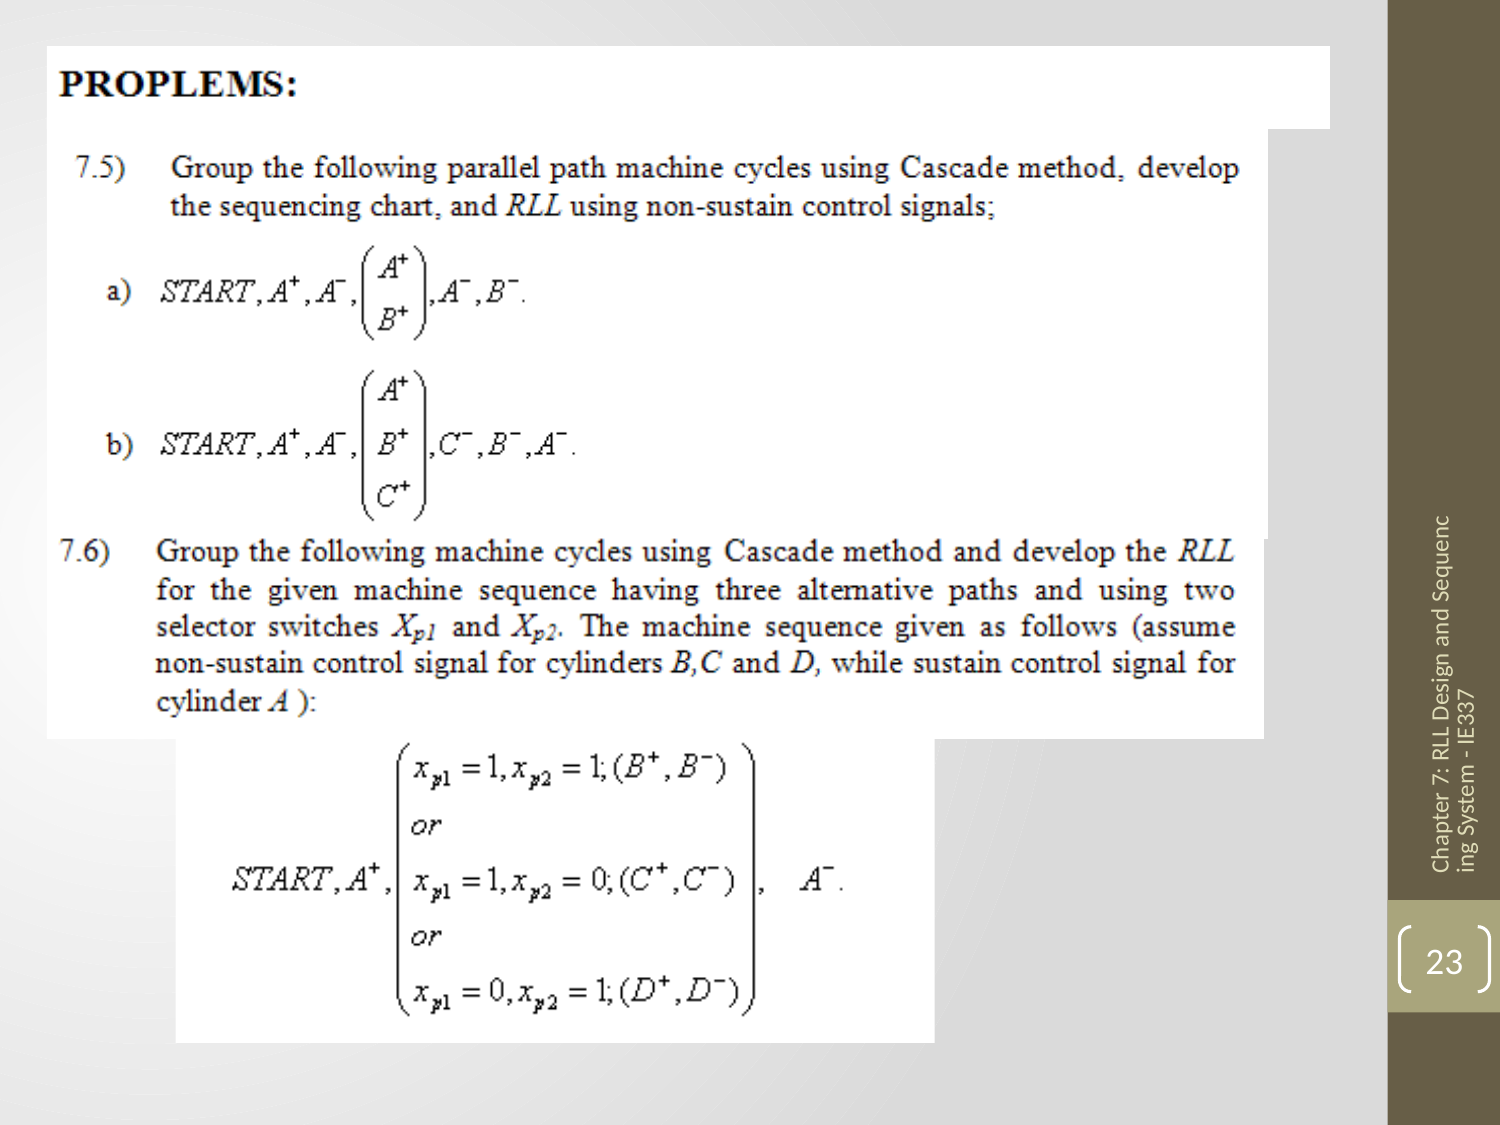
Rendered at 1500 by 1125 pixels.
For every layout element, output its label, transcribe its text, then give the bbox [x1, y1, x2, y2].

slide_number 23 [1397, 925, 1492, 994]
picture [46, 46, 1331, 1044]
footer Chapter 7: RLL Design and Sequencing System - IE337 [1408, 500, 1469, 889]
